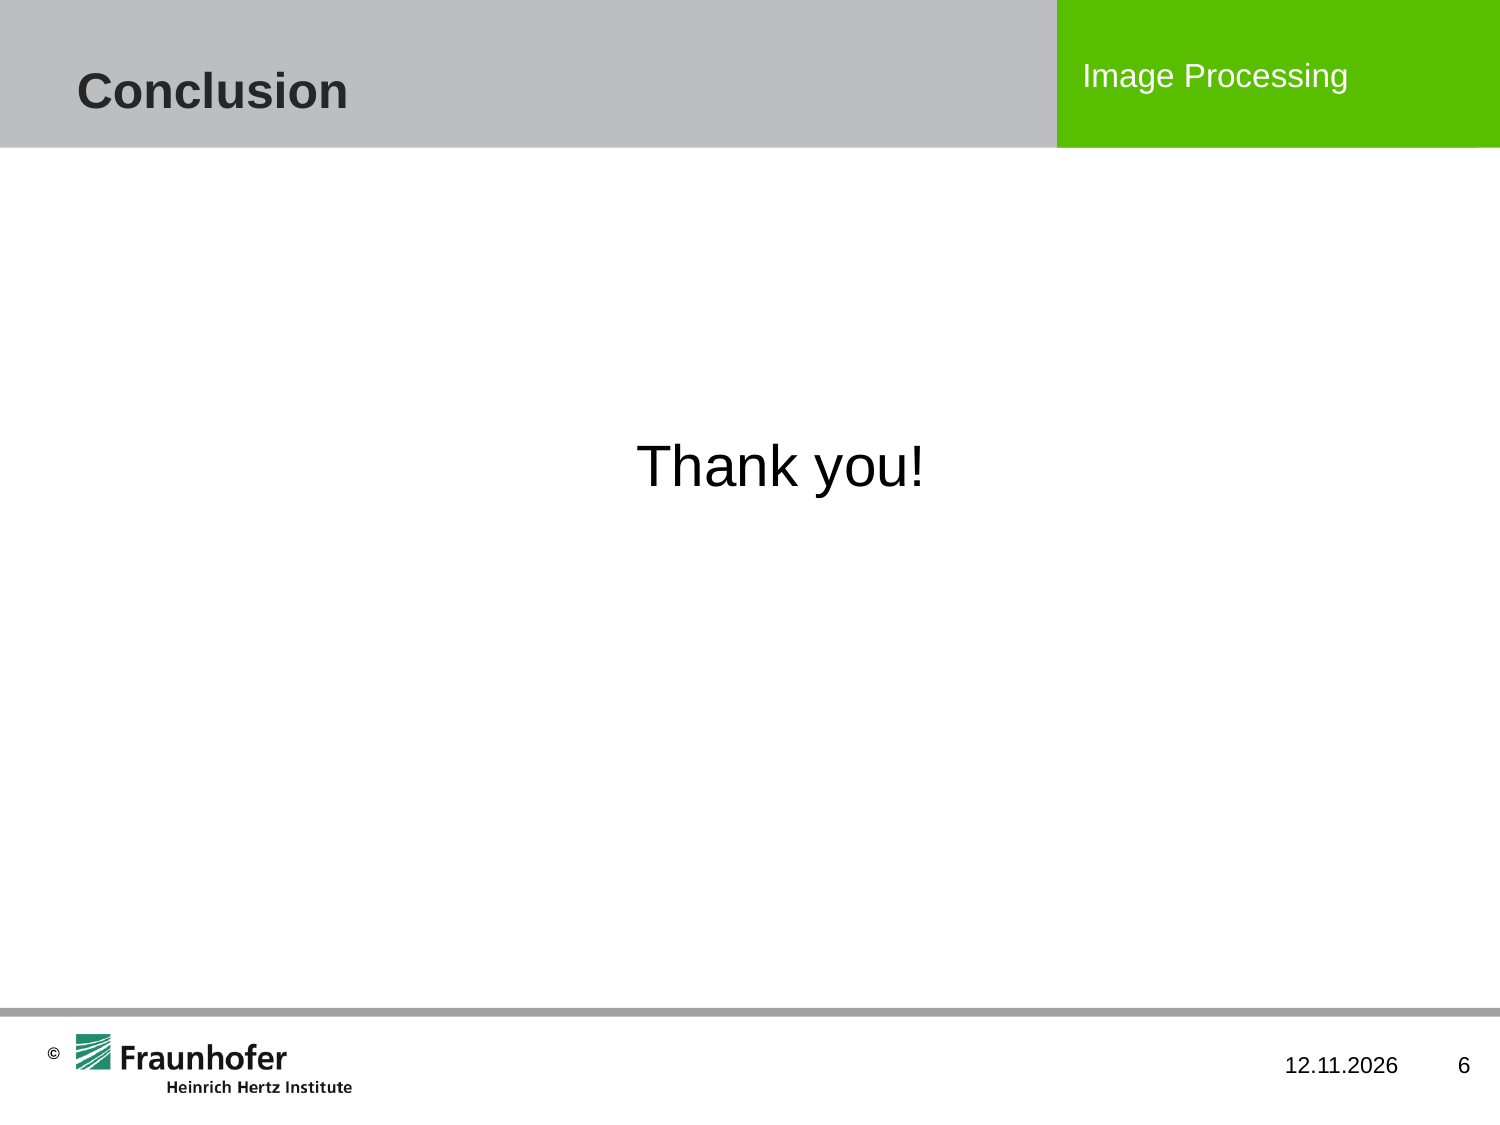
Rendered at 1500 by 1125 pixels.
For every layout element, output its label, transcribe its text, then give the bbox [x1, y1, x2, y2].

slide_number 6 [1394, 1034, 1471, 1094]
title Conclusion [76, 59, 1022, 119]
picture [76, 1034, 352, 1093]
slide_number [1019, 1034, 1394, 1094]
text_box Thank you! [621, 420, 941, 506]
